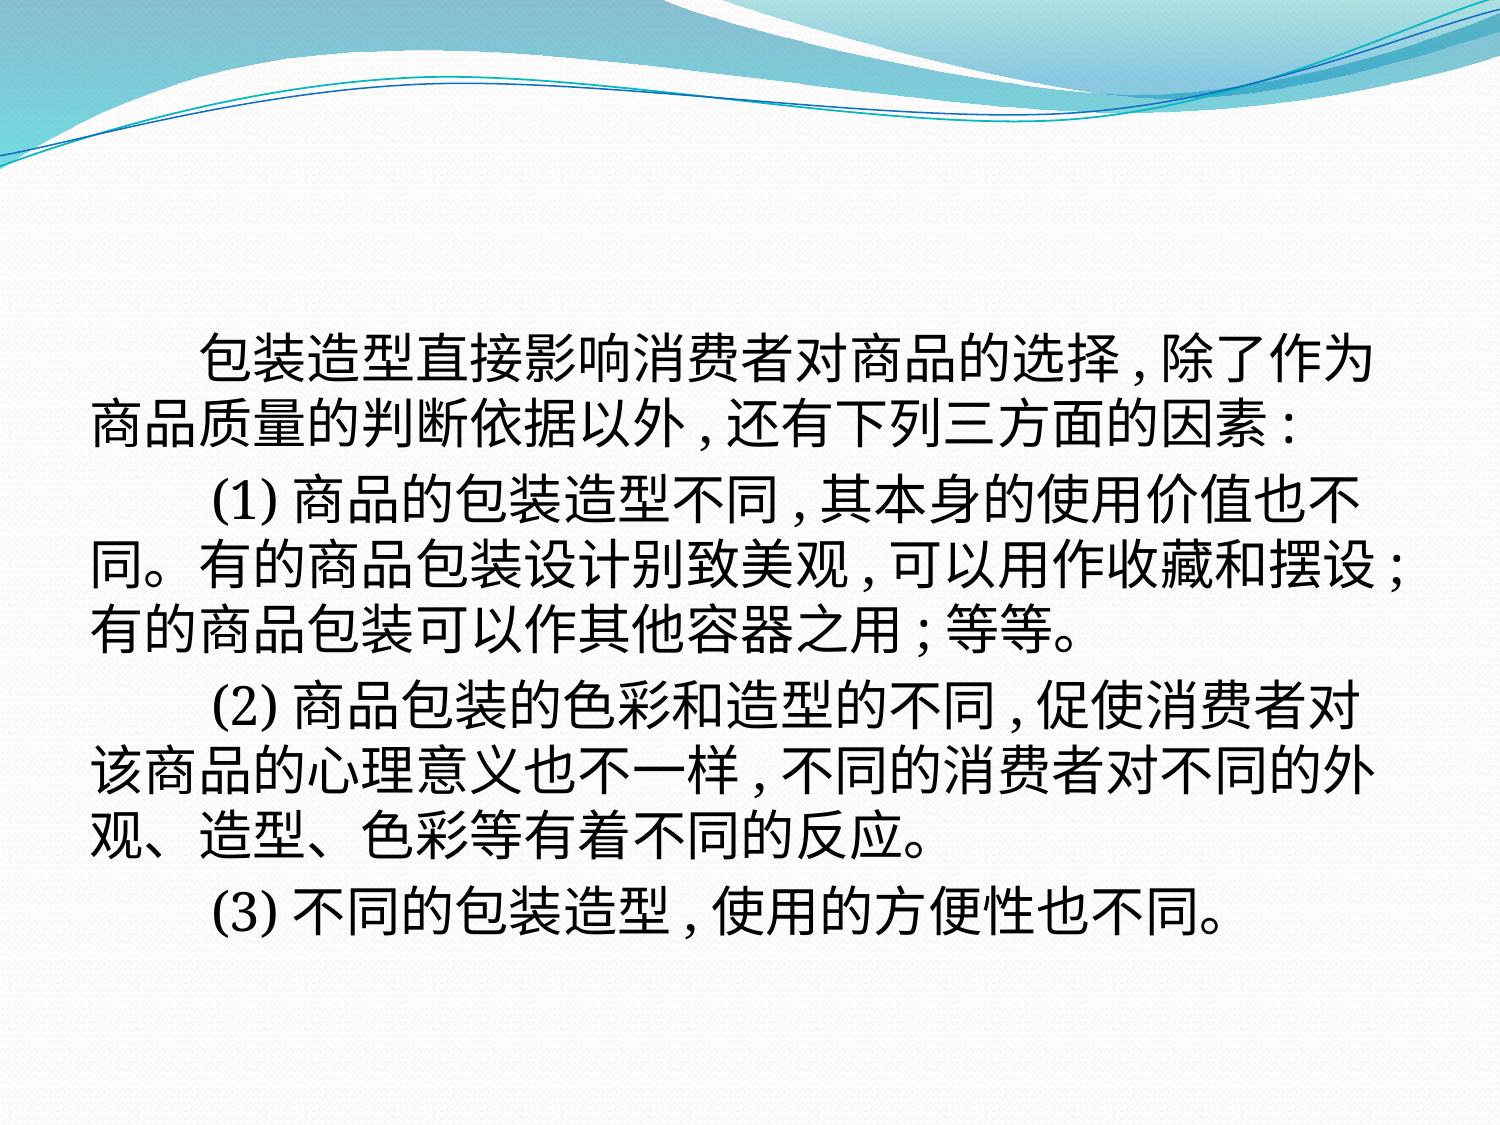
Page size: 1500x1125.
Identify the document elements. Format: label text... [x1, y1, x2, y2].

list 包装造型直接影响消费者对商品的选择,除了作为商品质量的判断依据以外,还有下列三方面的因素: (1)商品的包装造型不同,其本身的使用价值也不同。有的商品包装设计别致美观,可以用作收藏和摆设;有的商品包装可以作其他容器之用;等等。 (2)商品包装的色彩和造型的不同,促使消费者对该商品的心理意义也不一样,不同的消费者对不同的外观、造型、色彩等有着不同的反应。 (3)不同的包装造型,使用的方便性也不同。 [75, 317, 1425, 1038]
